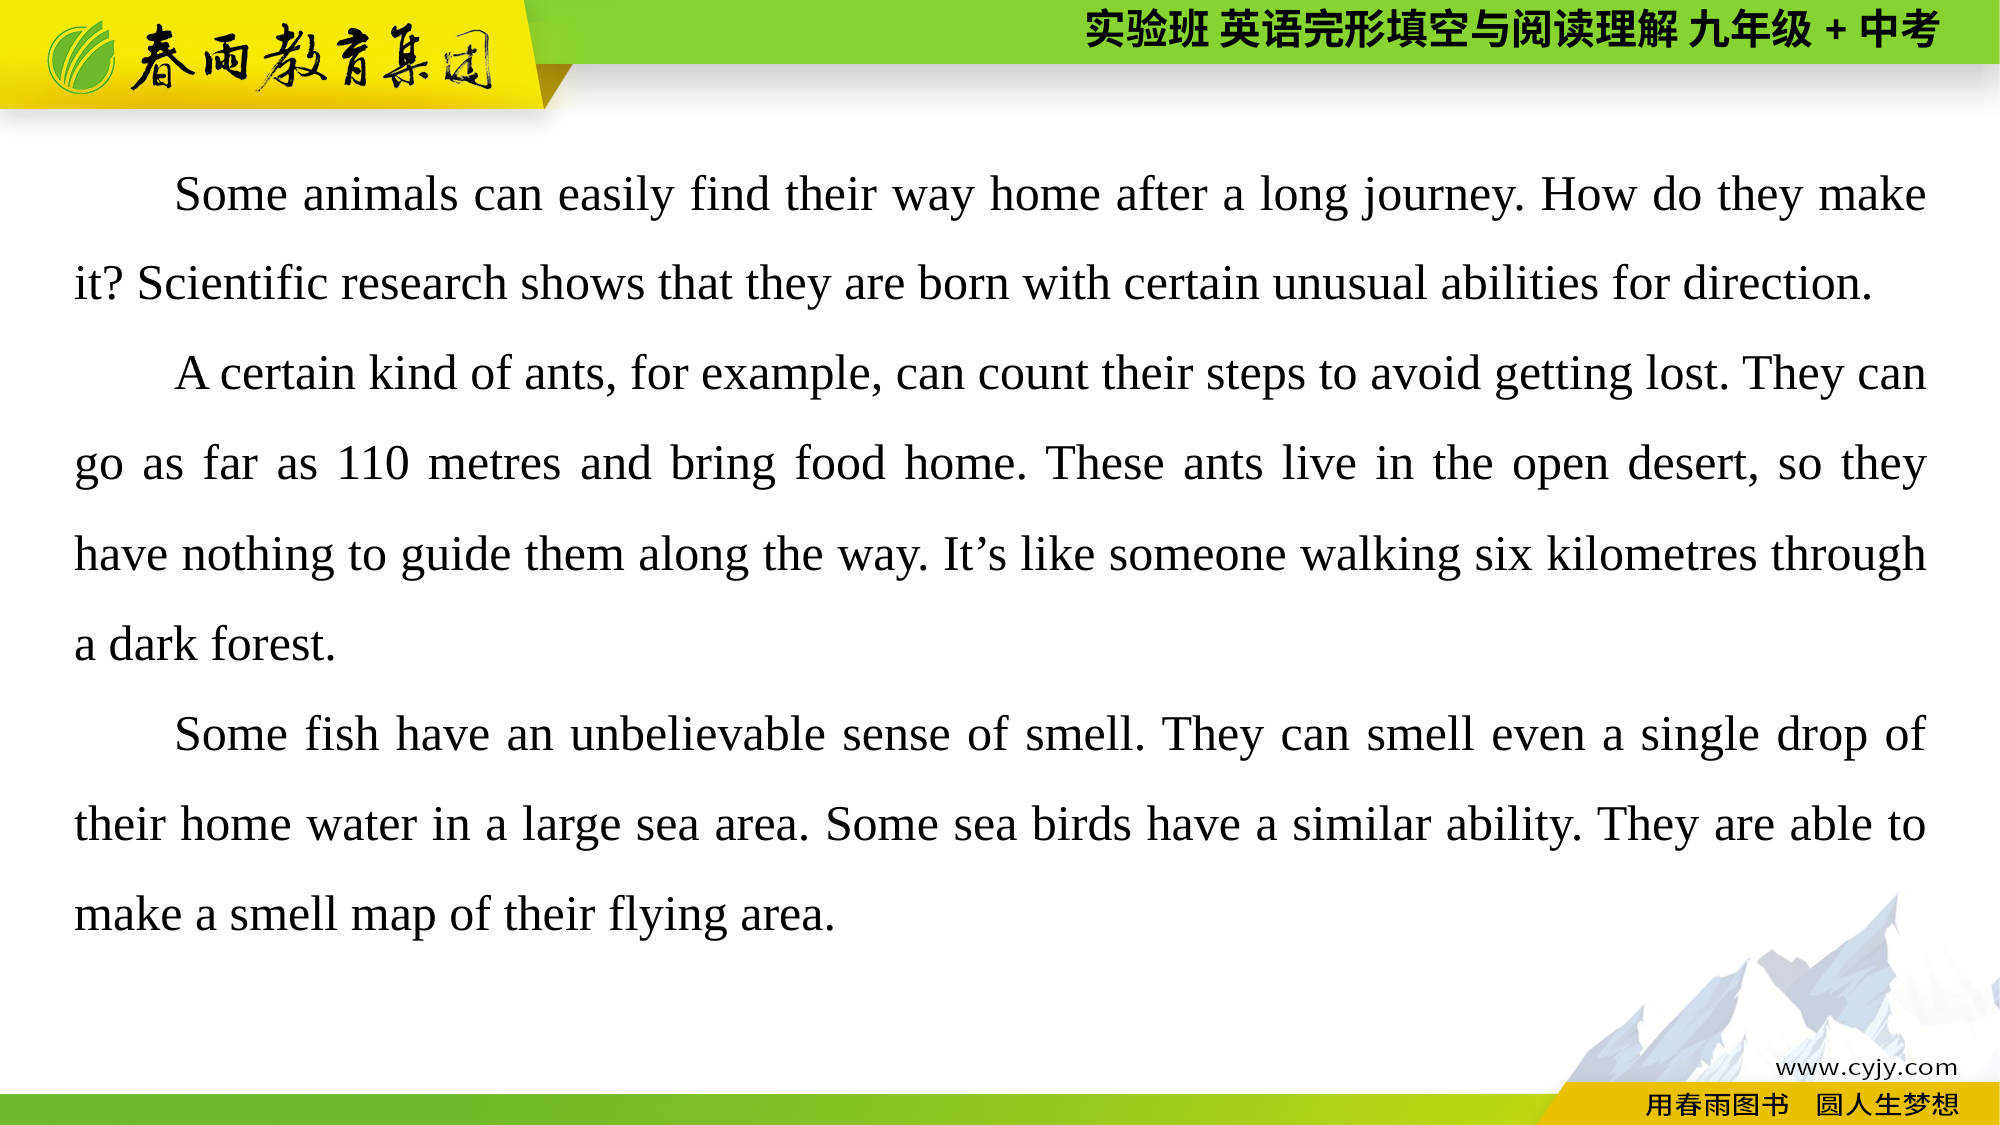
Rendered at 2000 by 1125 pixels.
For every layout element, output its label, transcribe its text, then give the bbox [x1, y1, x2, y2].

list Some animals can easily find their way home after a long journey. How do they make it? Scientific research shows that they are born with certain unusual abilities for direction. A certain kind of ants, for example, can count their steps to avoid getting lost. They can go as far as 110 metres and bring food home. These ants live in the open desert, so they have nothing to guide them along the way. It’s like someone walking six kilometres through a dark forest. Some fish have an unbelievable sense of smell. They can smell even a single drop of their home water in a large sea area. Some sea birds have a similar ability. They are able to make a smell map of their flying area. [59, 122, 1944, 956]
picture [0, 0, 2000, 1125]
